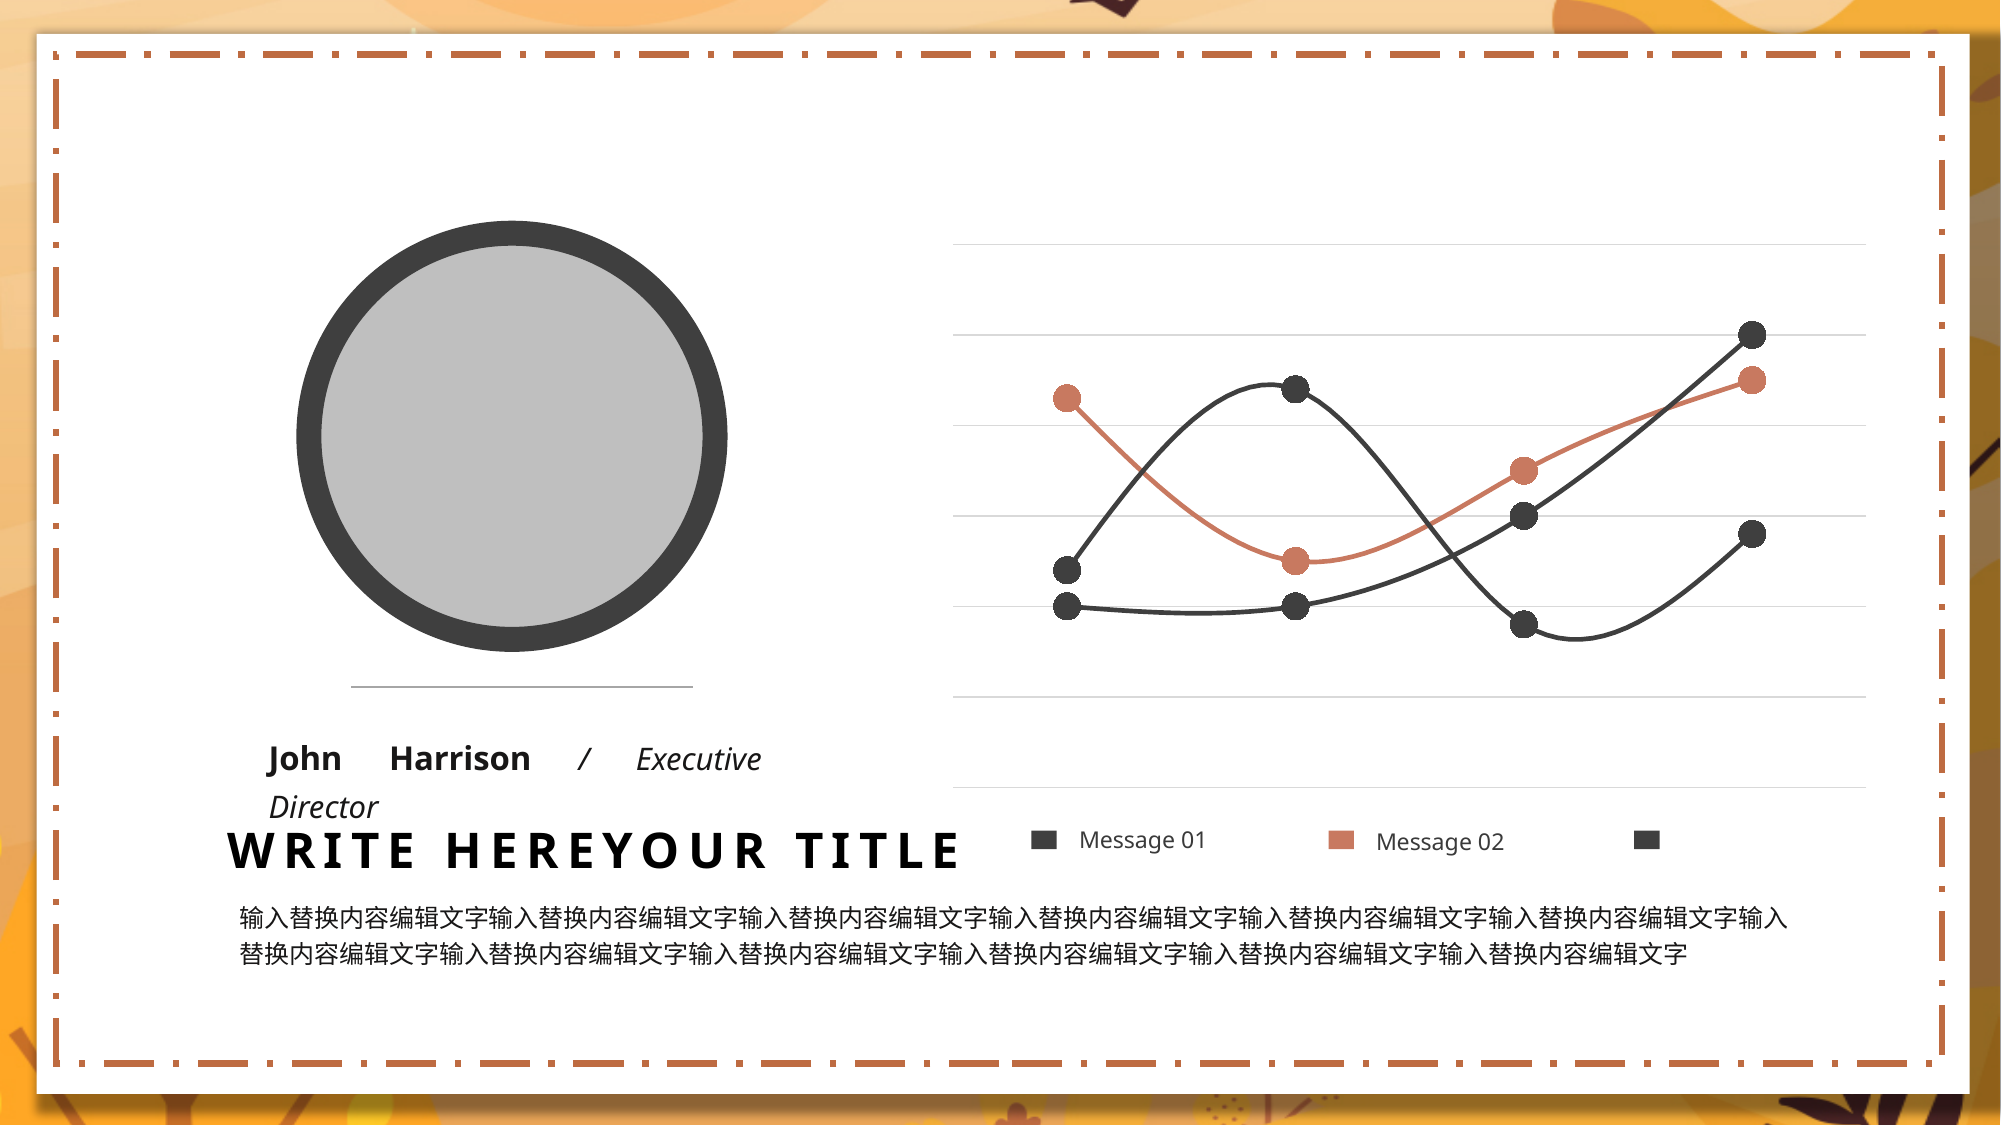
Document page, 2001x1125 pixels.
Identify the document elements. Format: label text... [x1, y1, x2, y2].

text_box [1328, 830, 1355, 850]
text_box [1633, 830, 1661, 850]
text_box WRITE HEREYOUR TITLE [183, 812, 1005, 946]
text_box John Harrison / Executive Director [268, 729, 762, 812]
text_box 输入替换内容编辑文字输入替换内容编辑文字输入替换内容编辑文字输入替换内容编辑文字输入替换内容编辑文字输入替换内容编辑文字输入替换内容编辑文字输入替换内容编辑文字输入替换内容编辑文字输入替换内容编辑文字输入替换内容编辑文字输入替换内容编辑文字 [239, 896, 1814, 1005]
text_box Message 02 [1166, 820, 1715, 863]
chart [933, 233, 1886, 799]
text_box Message 01 [1005, 818, 1441, 861]
picture [0, 0, 2000, 1125]
text_box [307, 232, 717, 641]
text_box [1030, 830, 1058, 850]
